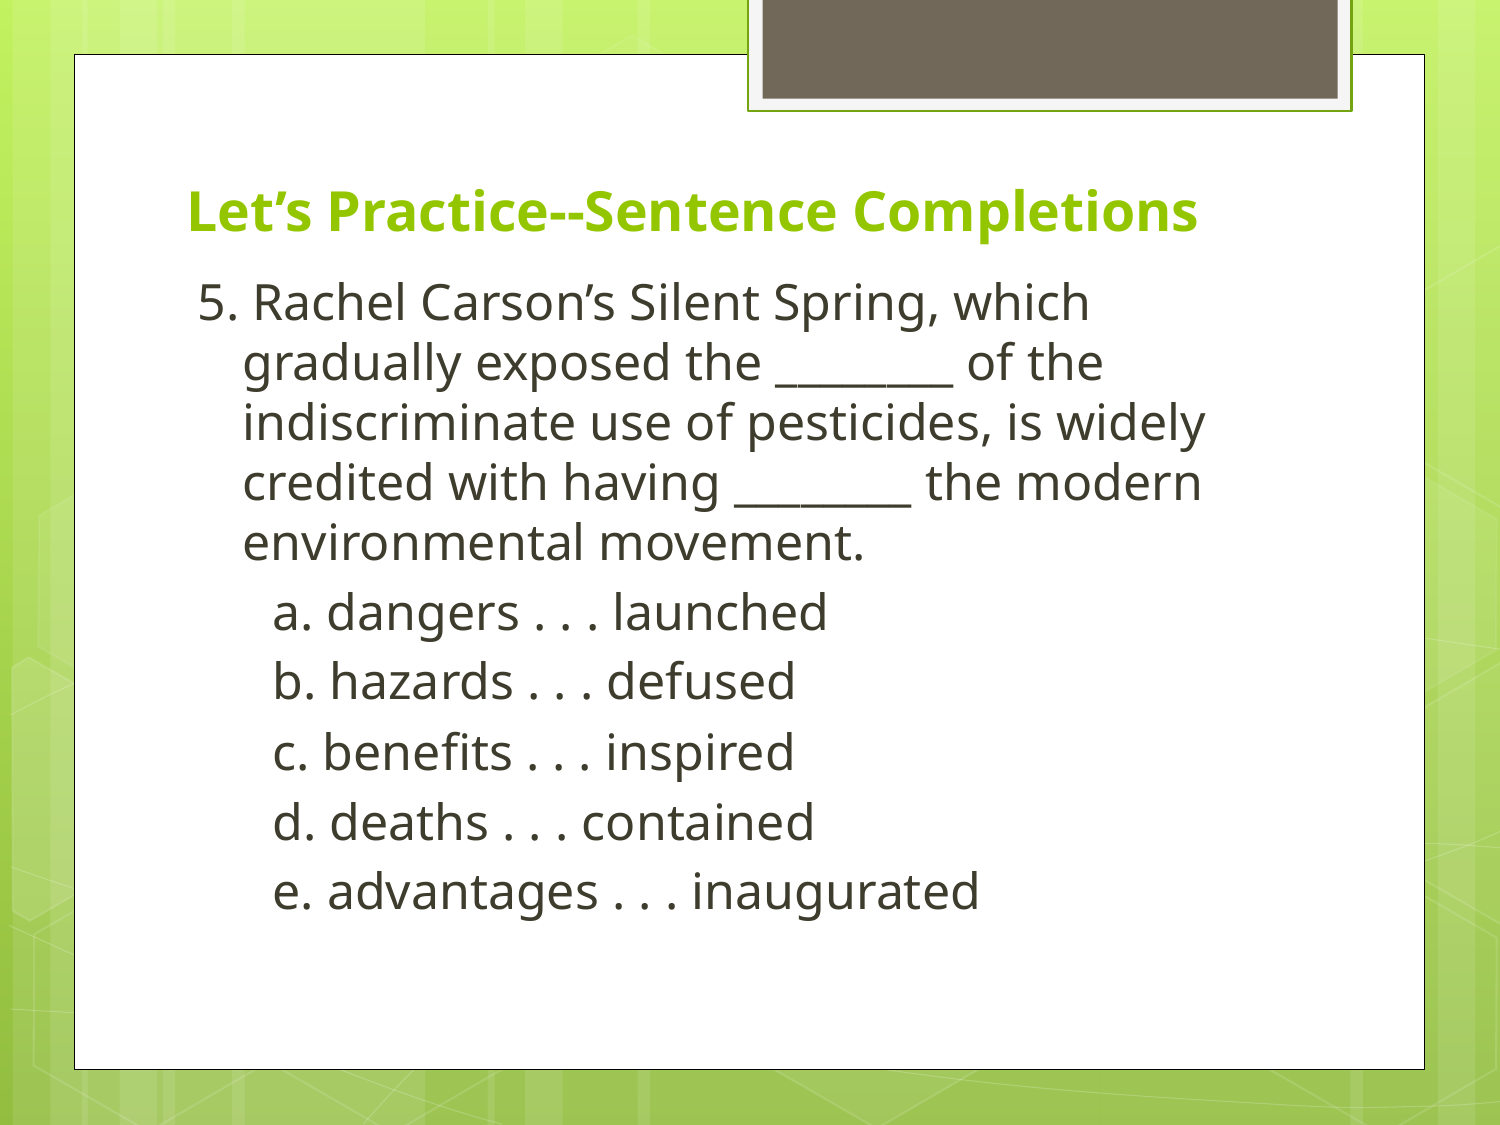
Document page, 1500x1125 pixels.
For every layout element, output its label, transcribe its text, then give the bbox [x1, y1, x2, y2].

title Let’s Practice--Sentence Completions [171, 168, 1324, 250]
list 5. Rachel Carson’s Silent Spring, which gradually exposed the ________ of the indiscriminate use of pesticides, is widely credited with having ________ the modern environmental movement. a. dangers . . . launched b. hazards . . . defused c. benefits . . . inspired d. deaths . . . contained e. advantages . . . inaugurated [171, 262, 1283, 957]
